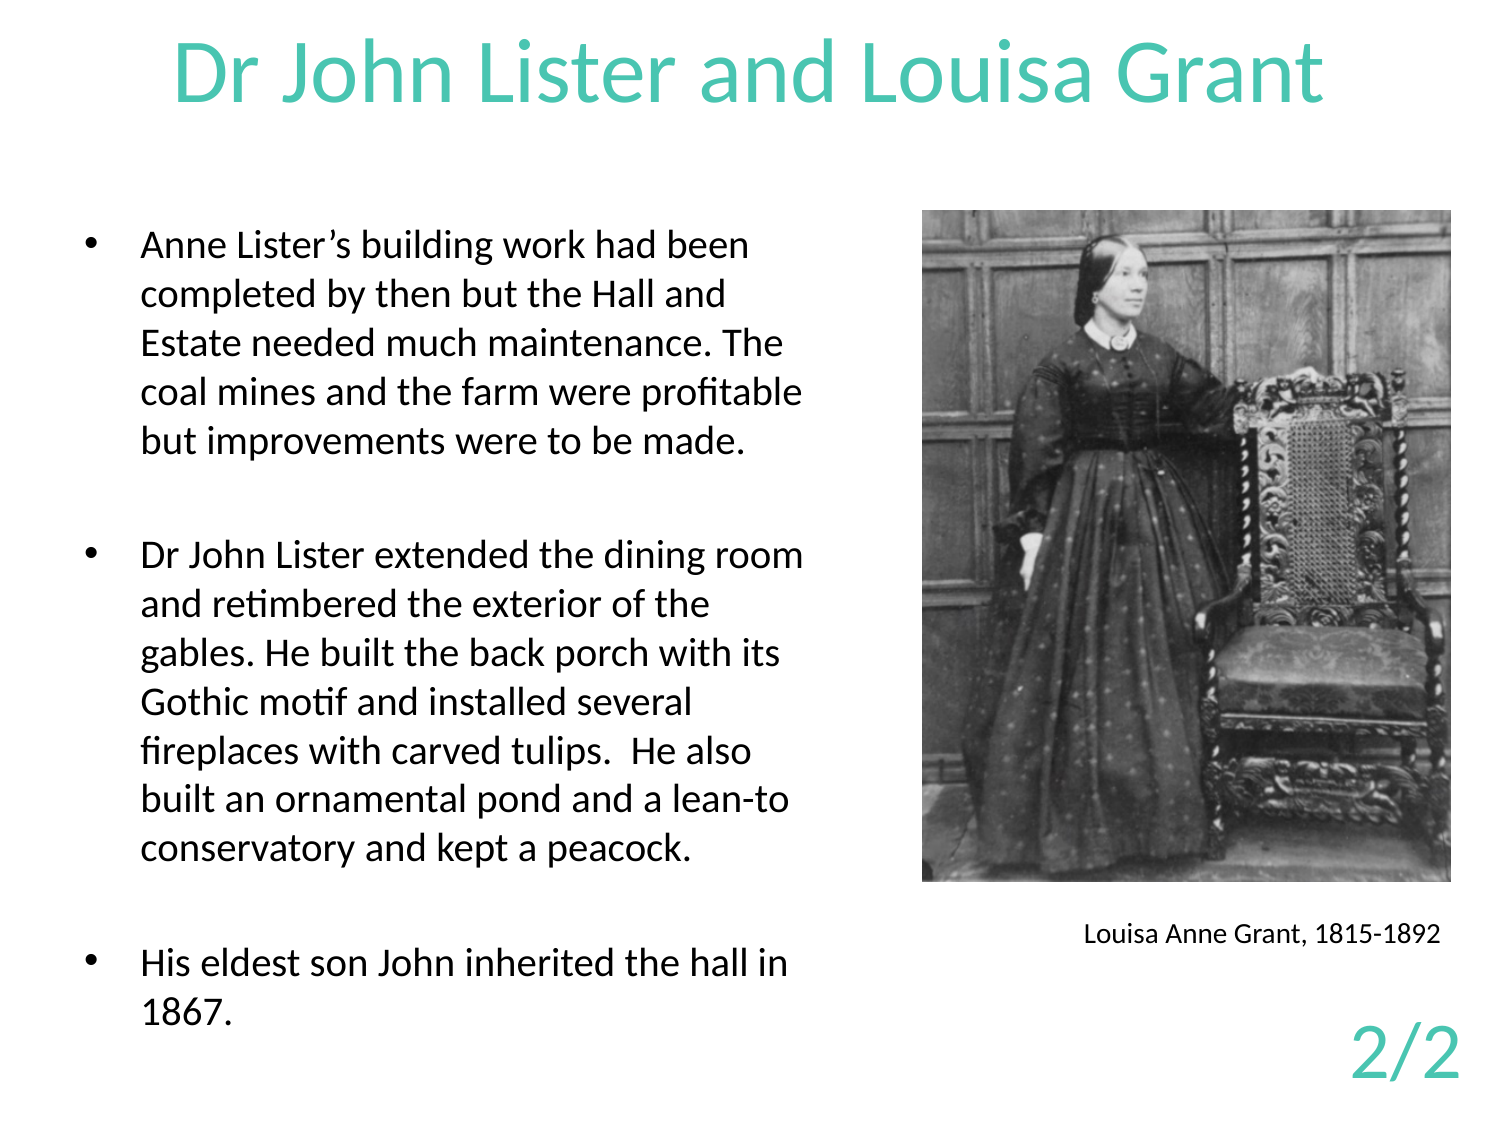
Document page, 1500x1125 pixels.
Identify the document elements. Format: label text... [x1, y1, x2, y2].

title Dr John Lister and Louisa Grant [75, 0, 1425, 160]
text_box 2/2 [1328, 952, 1485, 1125]
picture [921, 210, 1451, 882]
list Anne Lister’s building work had been completed by then but the Hall and Estate needed much maintenance. The coal mines and the farm were profitable but improvements were to be made. Dr John Lister extended the dining room and retimbered the exterior of the gables. He built the back porch with its Gothic motif and installed several fireplaces with carved tulips. He also built an ornamental pond and a lean-to conservatory and kept a peacock. His eldest son John inherited the hall in 1867. [69, 210, 827, 1057]
text_box Louisa Anne Grant, 1815-1892 [1068, 907, 1500, 957]
